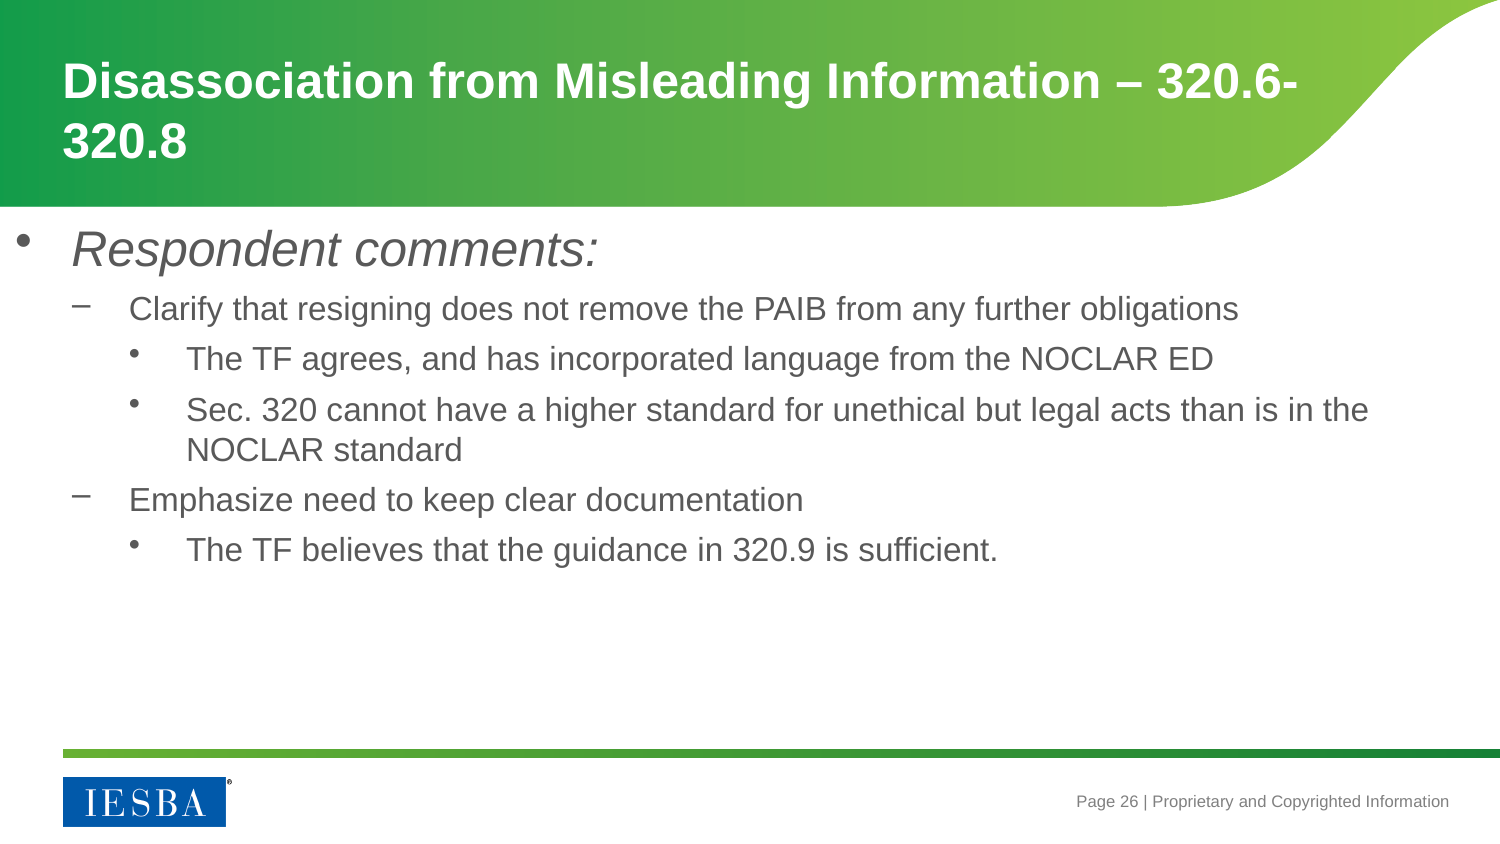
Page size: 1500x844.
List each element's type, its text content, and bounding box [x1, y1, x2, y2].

picture [63, 777, 232, 827]
picture [0, 0, 1500, 207]
title Disassociation from Misleading Information – 320.6-320.8 [62, 75, 1300, 142]
list Respondent comments: Clarify that resigning does not remove the PAIB from any further obligations The TF agrees, and has incorporated language from the NOCLAR ED Sec. 320 cannot have a higher standard for unethical but legal acts than is in the NOCLAR standard Emphasize need to keep clear documentation The TF believes that the guidance in 320.9 is sufficient. [0, 209, 1500, 747]
